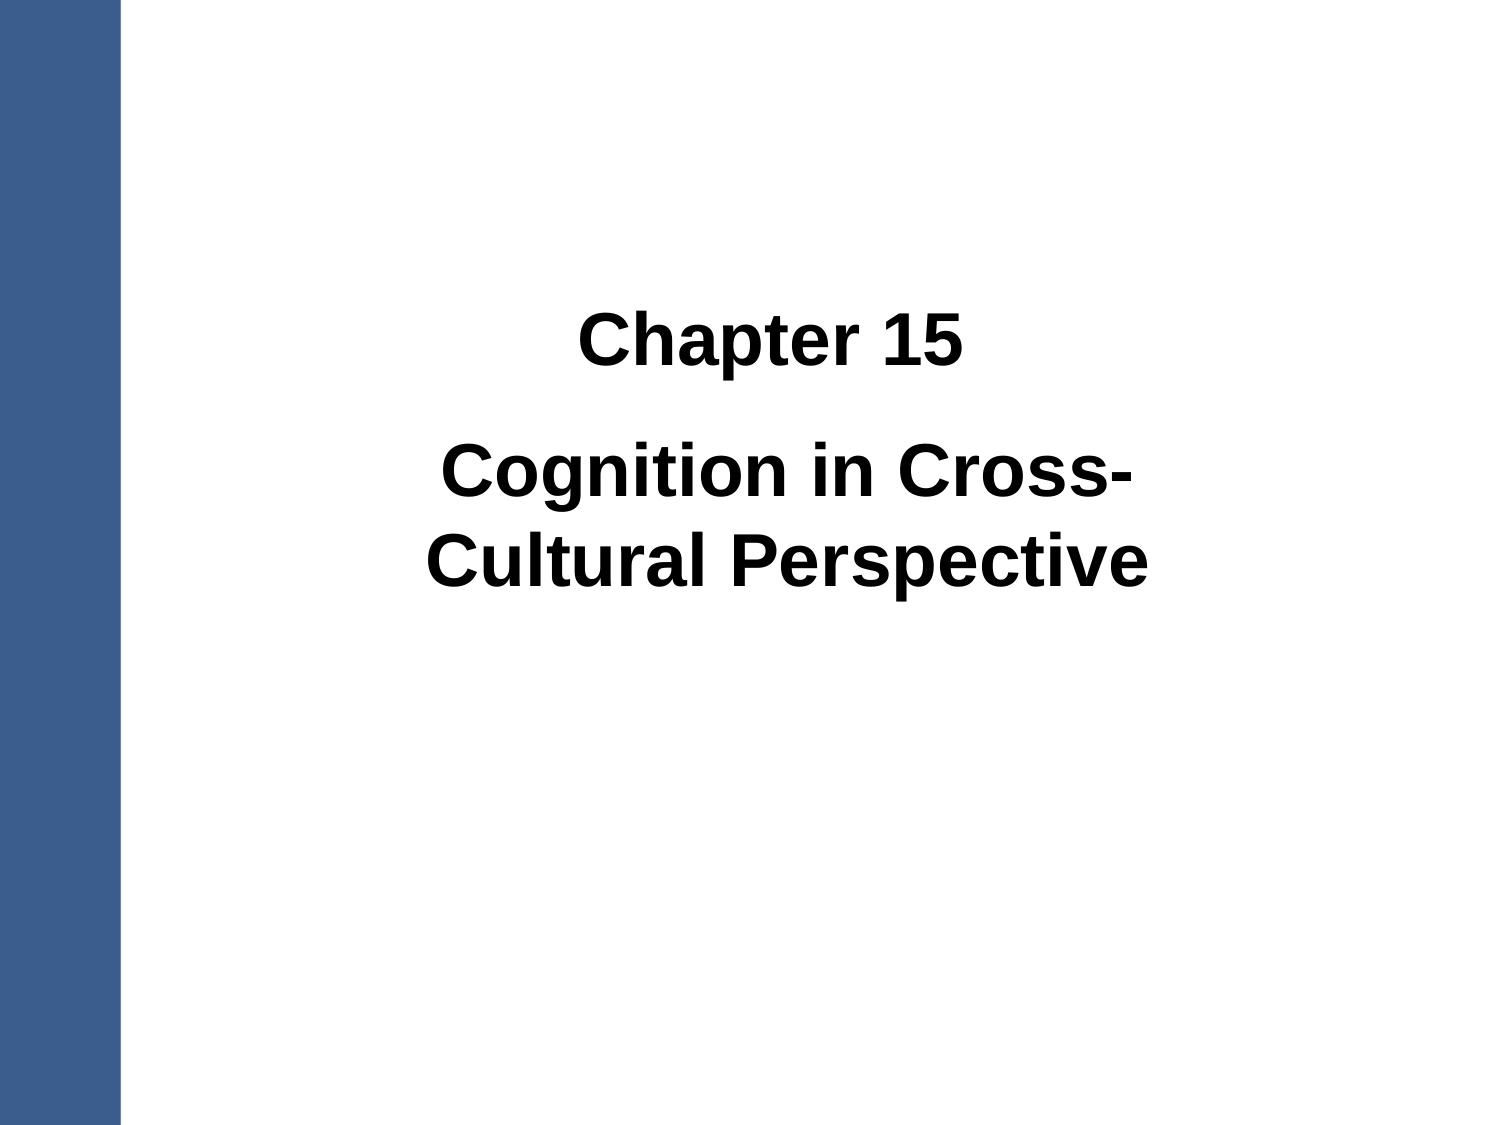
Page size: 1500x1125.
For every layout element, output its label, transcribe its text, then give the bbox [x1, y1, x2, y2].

text_box Cognition in Cross-Cultural Perspective [284, 413, 1292, 609]
title Chapter 15 [273, 264, 1269, 414]
picture [0, 0, 1500, 1125]
